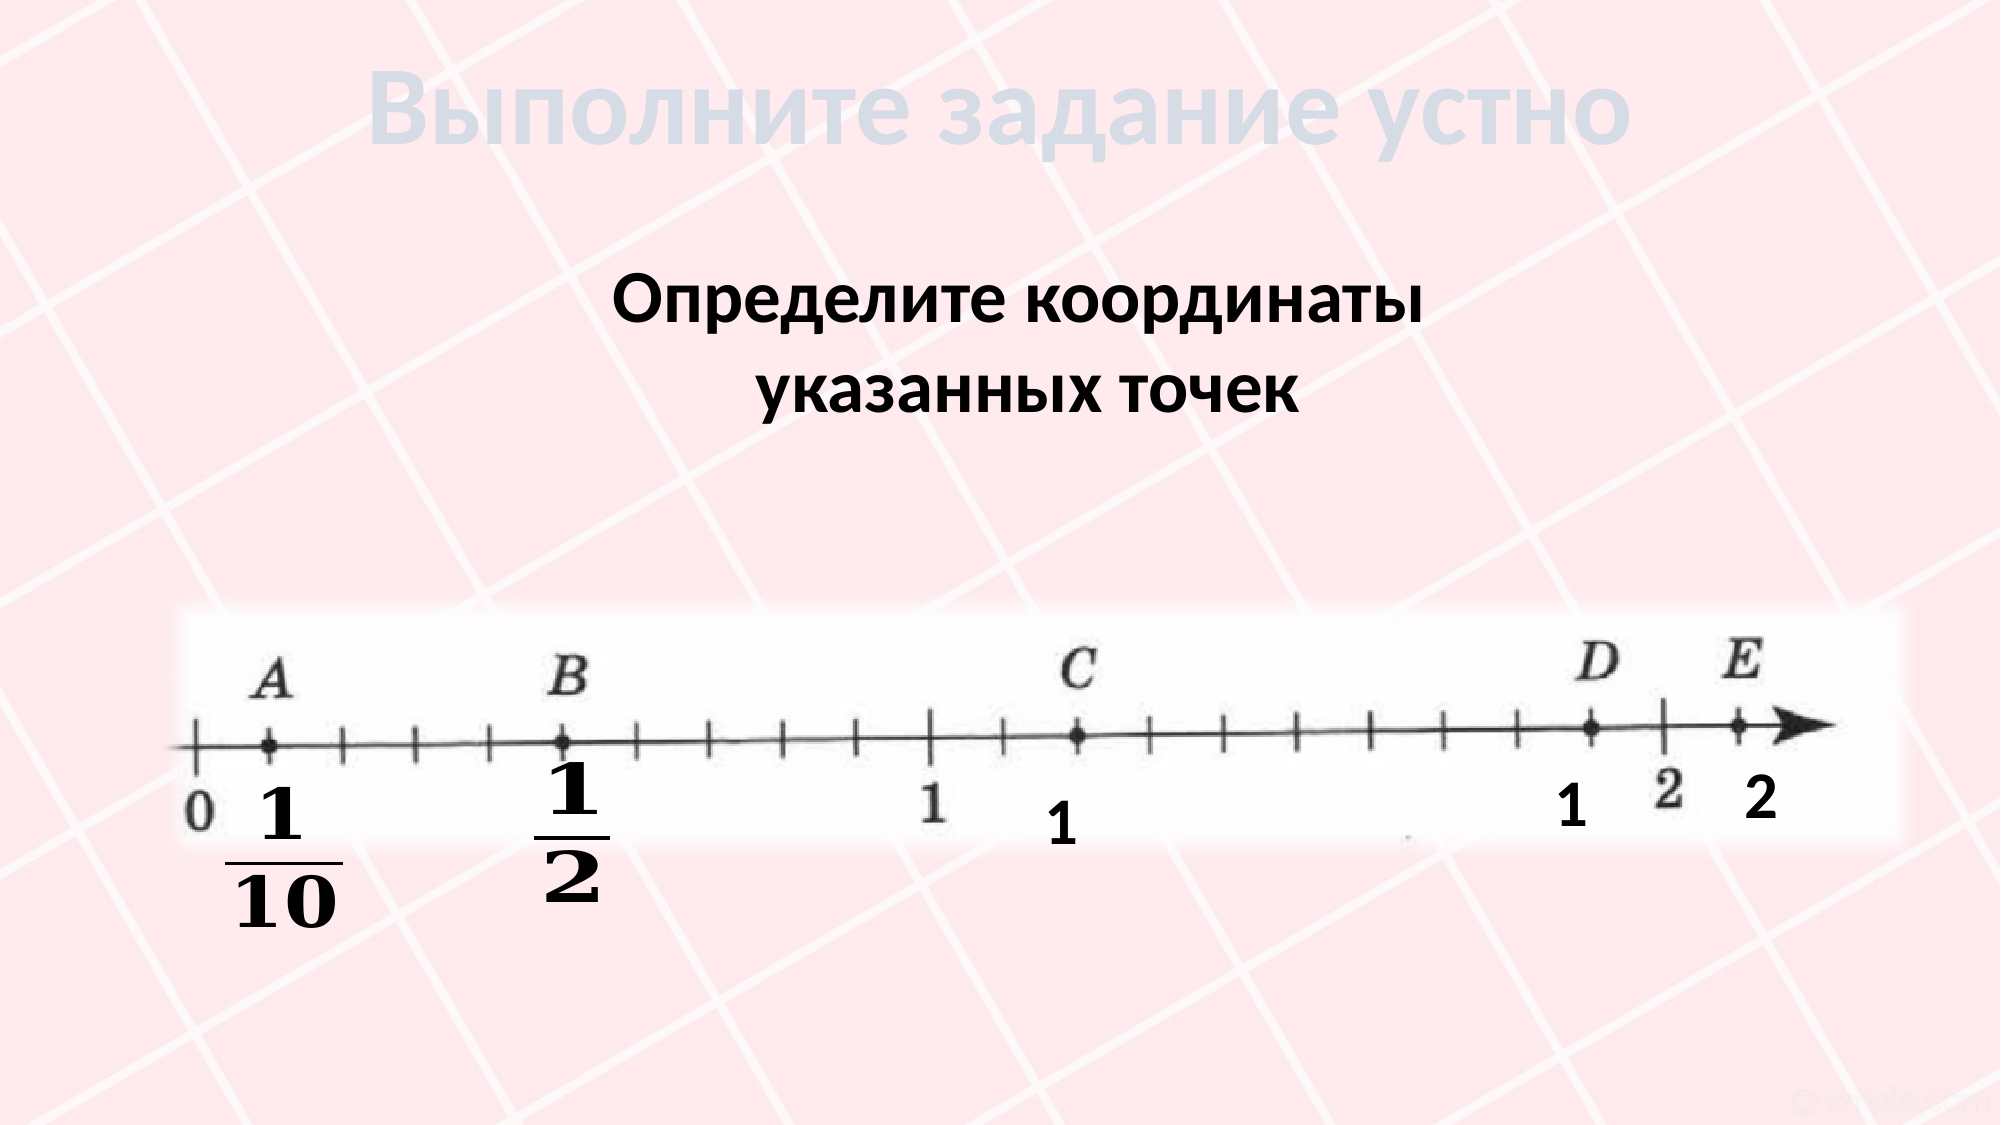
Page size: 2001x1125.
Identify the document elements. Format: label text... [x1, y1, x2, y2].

picture [161, 588, 1920, 862]
text_box Выполните задание устно [351, 25, 1649, 175]
text_box Определите координаты указанных точек [597, 239, 1459, 435]
